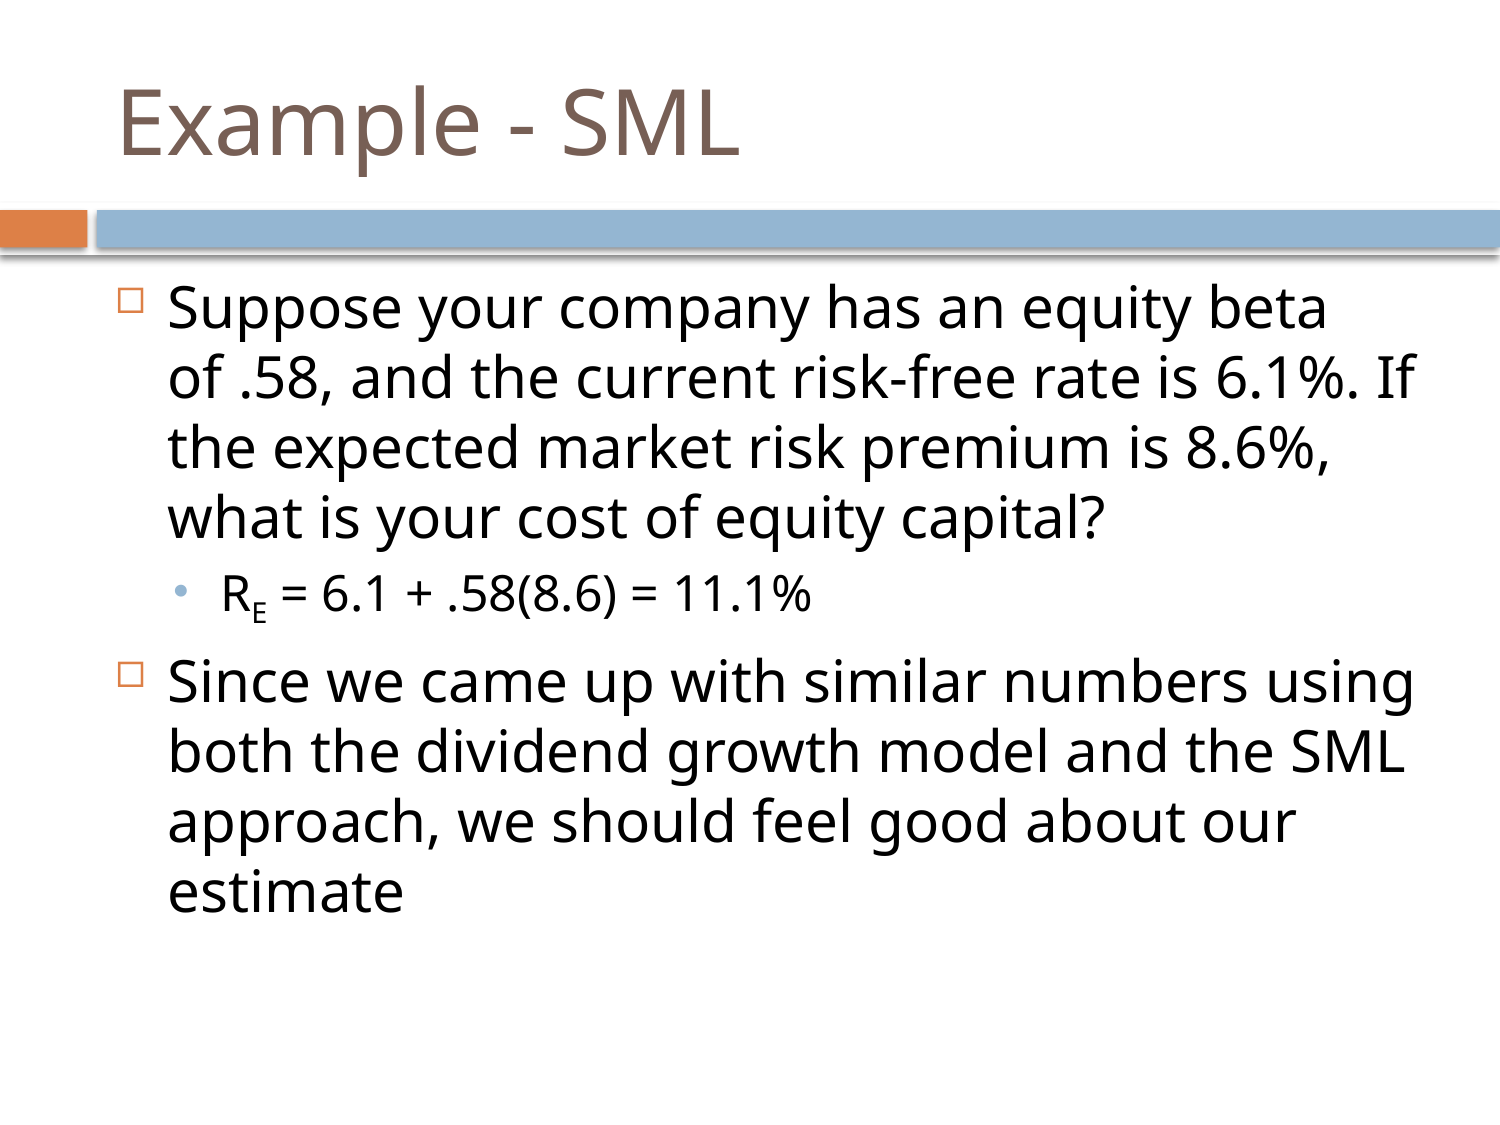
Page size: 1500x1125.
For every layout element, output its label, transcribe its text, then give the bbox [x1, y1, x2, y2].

list Suppose your company has an equity beta of .58, and the current risk-free rate is 6.1%. If the expected market risk premium is 8.6%, what is your cost of equity capital? RE = 6.1 + .58(8.6) = 11.1% Since we came up with similar numbers using both the dividend growth model and the SML approach, we should feel good about our estimate [100, 262, 1438, 1000]
title Example - SML [100, 37, 1438, 200]
